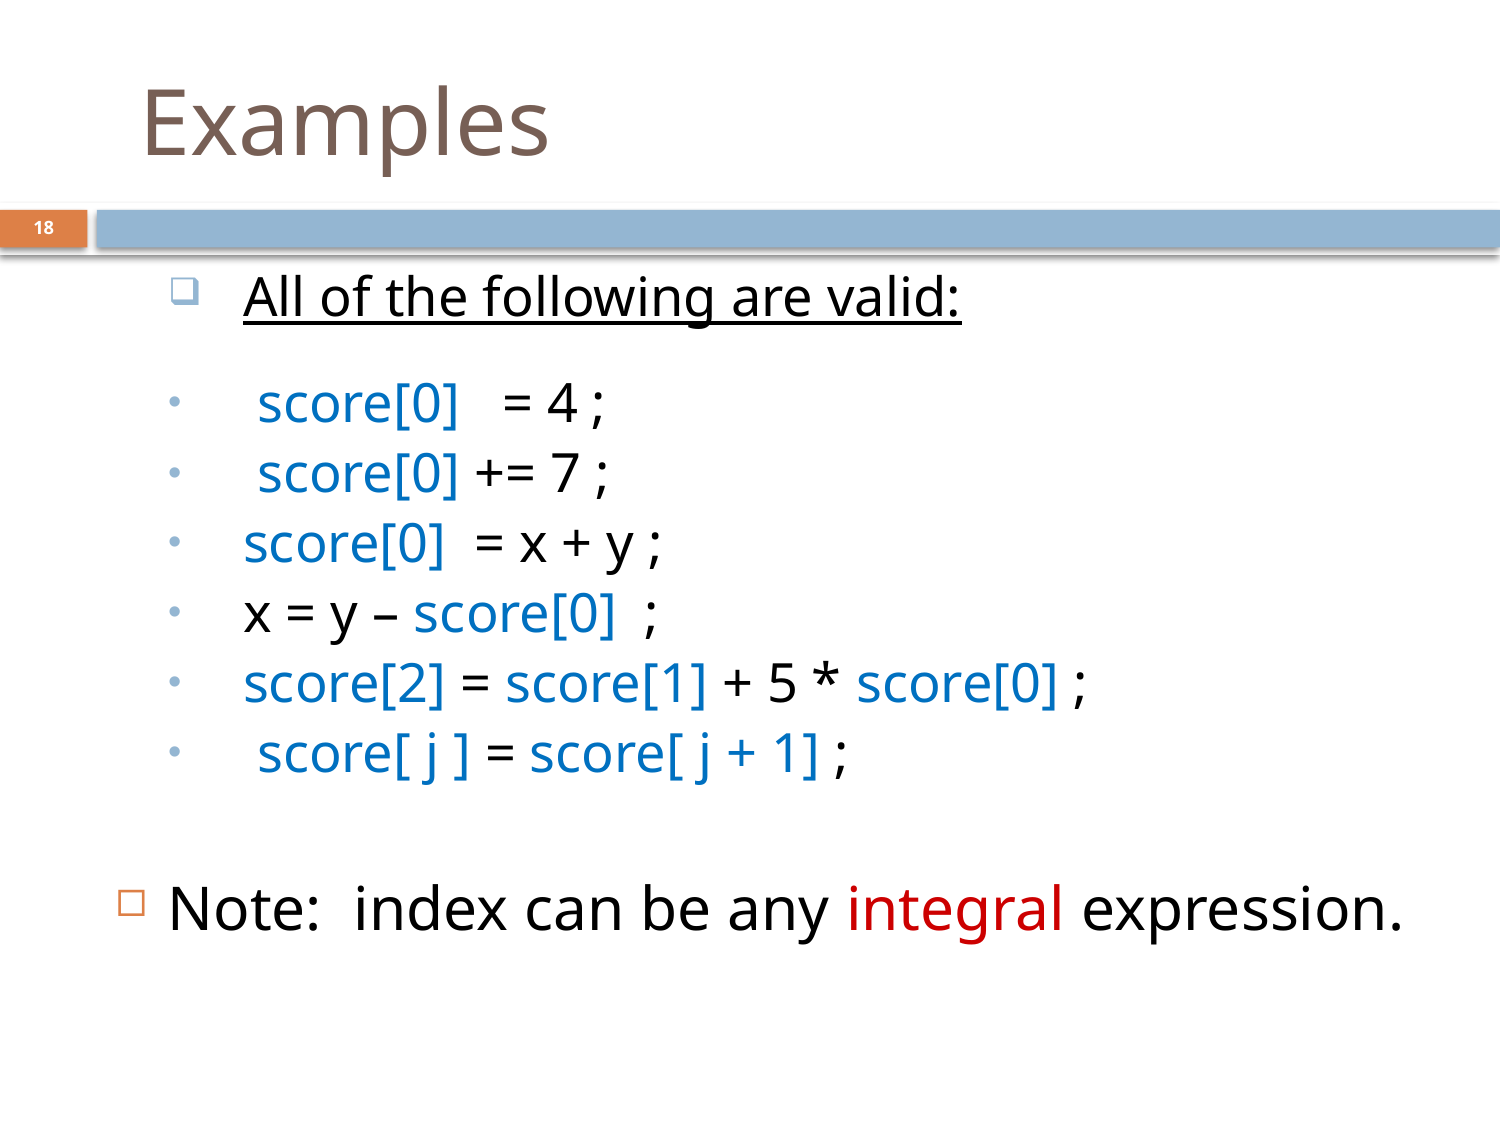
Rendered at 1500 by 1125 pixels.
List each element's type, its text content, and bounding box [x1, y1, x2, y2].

list All of the following are valid: score[0] = 4 ; score[0] += 7 ; score[0] = x + y ; x = y – score[0] ; score[2] = score[1] + 5 * score[0] ; score[ j ] = score[ j + 1] ; Note: index can be any integral expression. [100, 262, 1439, 965]
title Examples [100, 37, 1439, 201]
slide_number 18 [0, 208, 88, 249]
